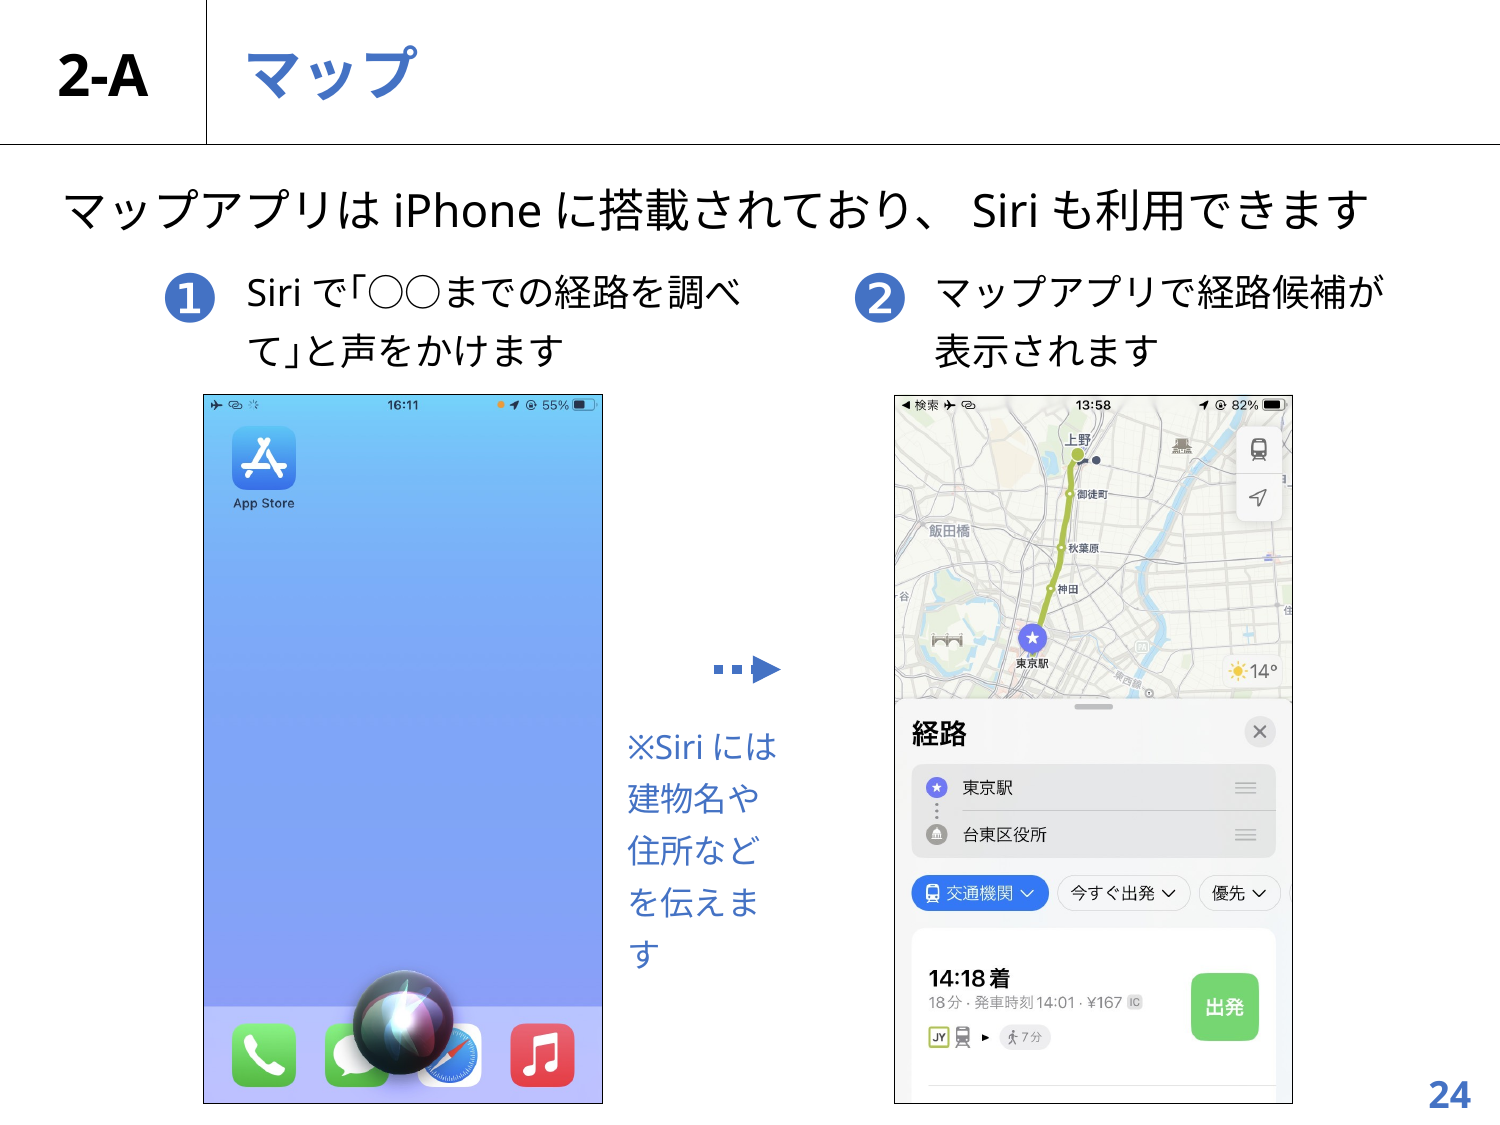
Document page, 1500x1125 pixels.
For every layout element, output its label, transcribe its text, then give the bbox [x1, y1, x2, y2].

picture [203, 394, 603, 1104]
text_box 2-A [0, 0, 207, 147]
text_box 24 [1399, 1063, 1500, 1123]
text_box Siriで｢○○までの経路を調べて｣と声をかけます [231, 274, 812, 381]
title マップ [228, 36, 1472, 116]
text_box マップアプリで経路候補が 表示されます [919, 274, 1488, 380]
picture [894, 394, 1293, 1104]
text_box ❷ [835, 274, 919, 343]
text_box ※Siriには建物名や住所などを伝えます [612, 707, 806, 856]
text_box ❶ [145, 274, 223, 343]
text_box マップアプリはiPhoneに搭載されており、Siriも利用できます [46, 180, 1500, 274]
